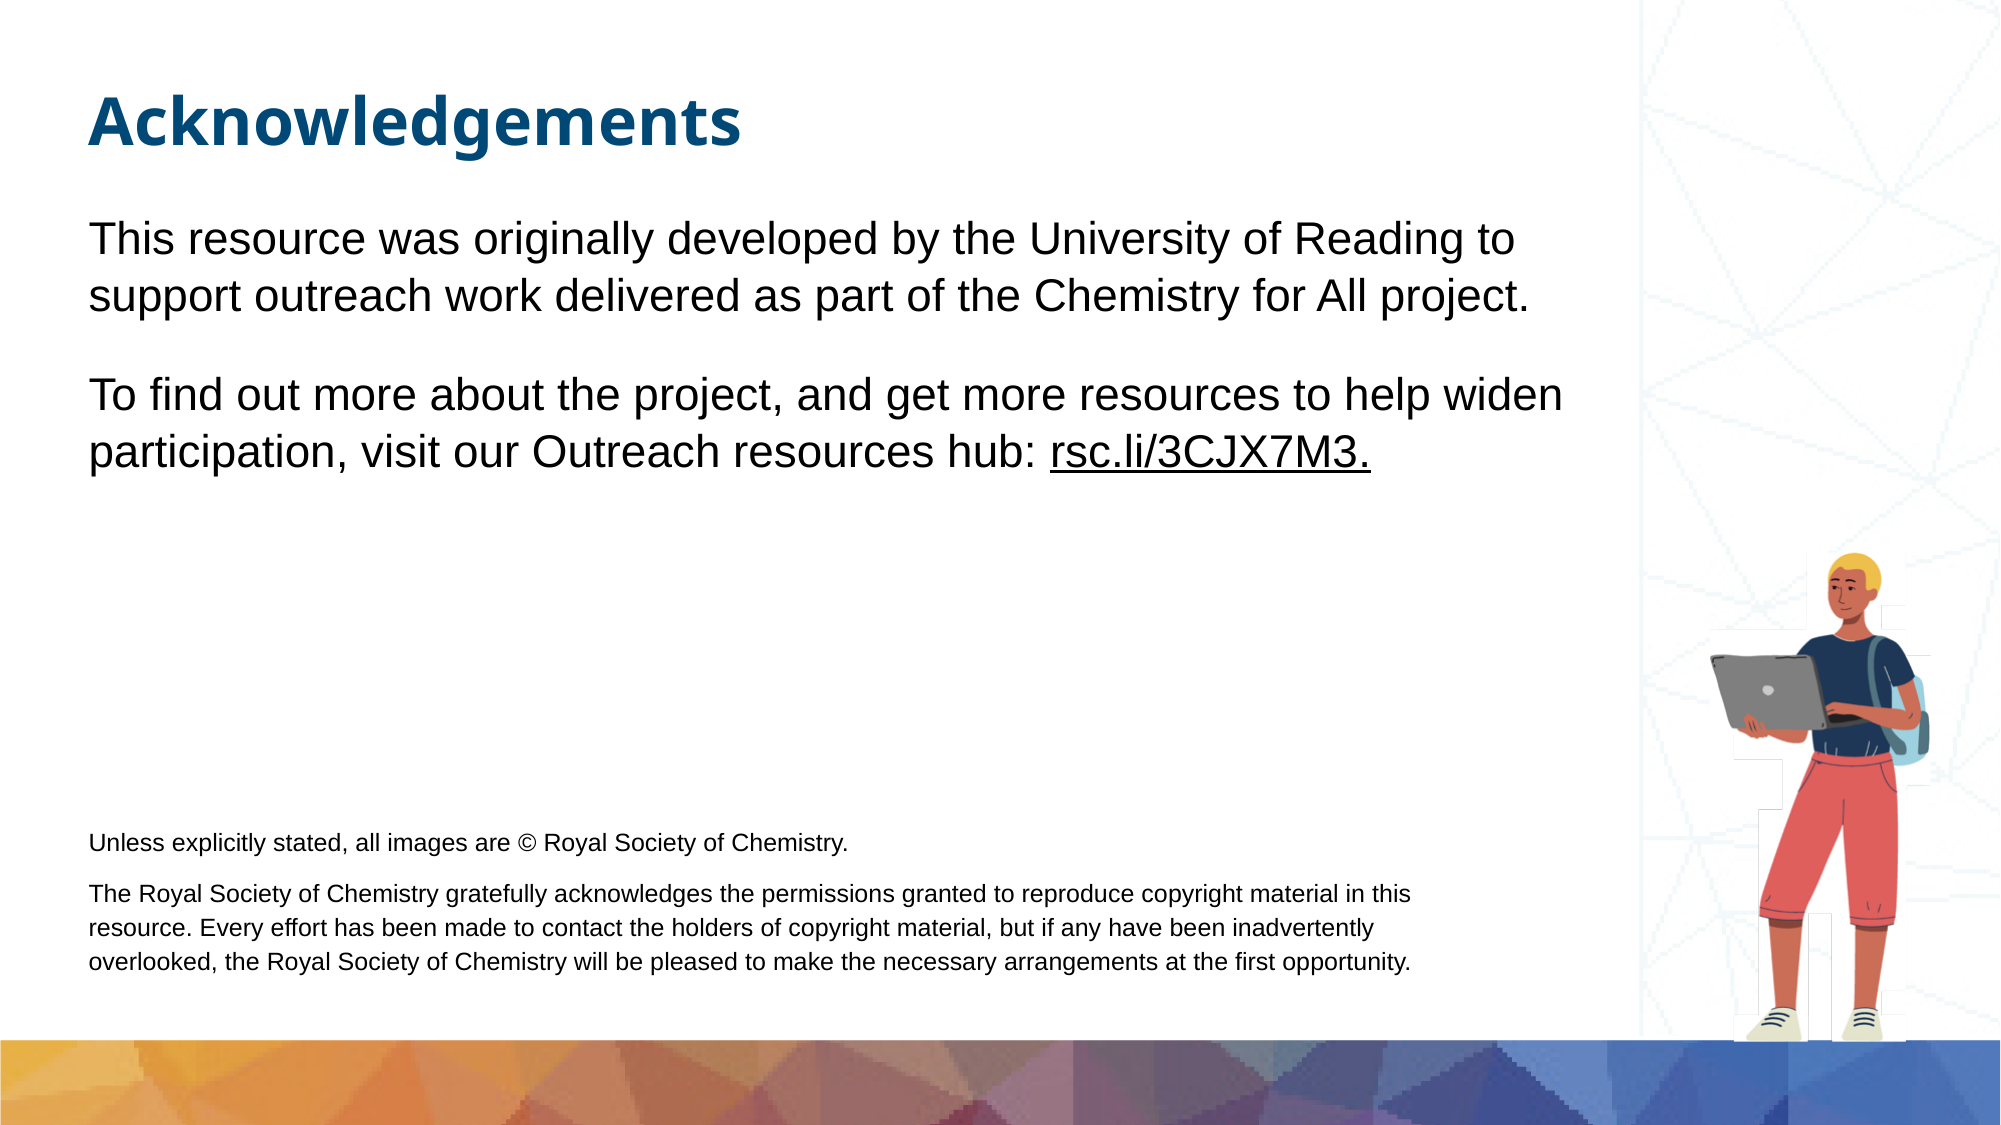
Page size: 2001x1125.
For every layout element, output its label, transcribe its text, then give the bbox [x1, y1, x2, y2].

title Acknowledgements [88, 88, 1565, 161]
picture [0, 0, 2001, 1125]
text_box Unless explicitly stated, all images are © Royal Society of Chemistry. The Royal Society of Chemistry gratefully acknowledges the permissions granted to reproduce copyright material in this resource. Every effort has been made to contact the holders of copyright material, but if any have been inadvertently overlooked, the Royal Society of Chemistry will be pleased to make the necessary arrangements at the first opportunity. [88, 775, 1495, 976]
list This resource was originally developed by the University of Reading to support outreach work delivered as part of the Chemistry for All project. To find out more about the project, and get more resources to help widen participation, visit our Outreach resources hub: rsc.li/3CJX7M3. [88, 206, 1565, 613]
